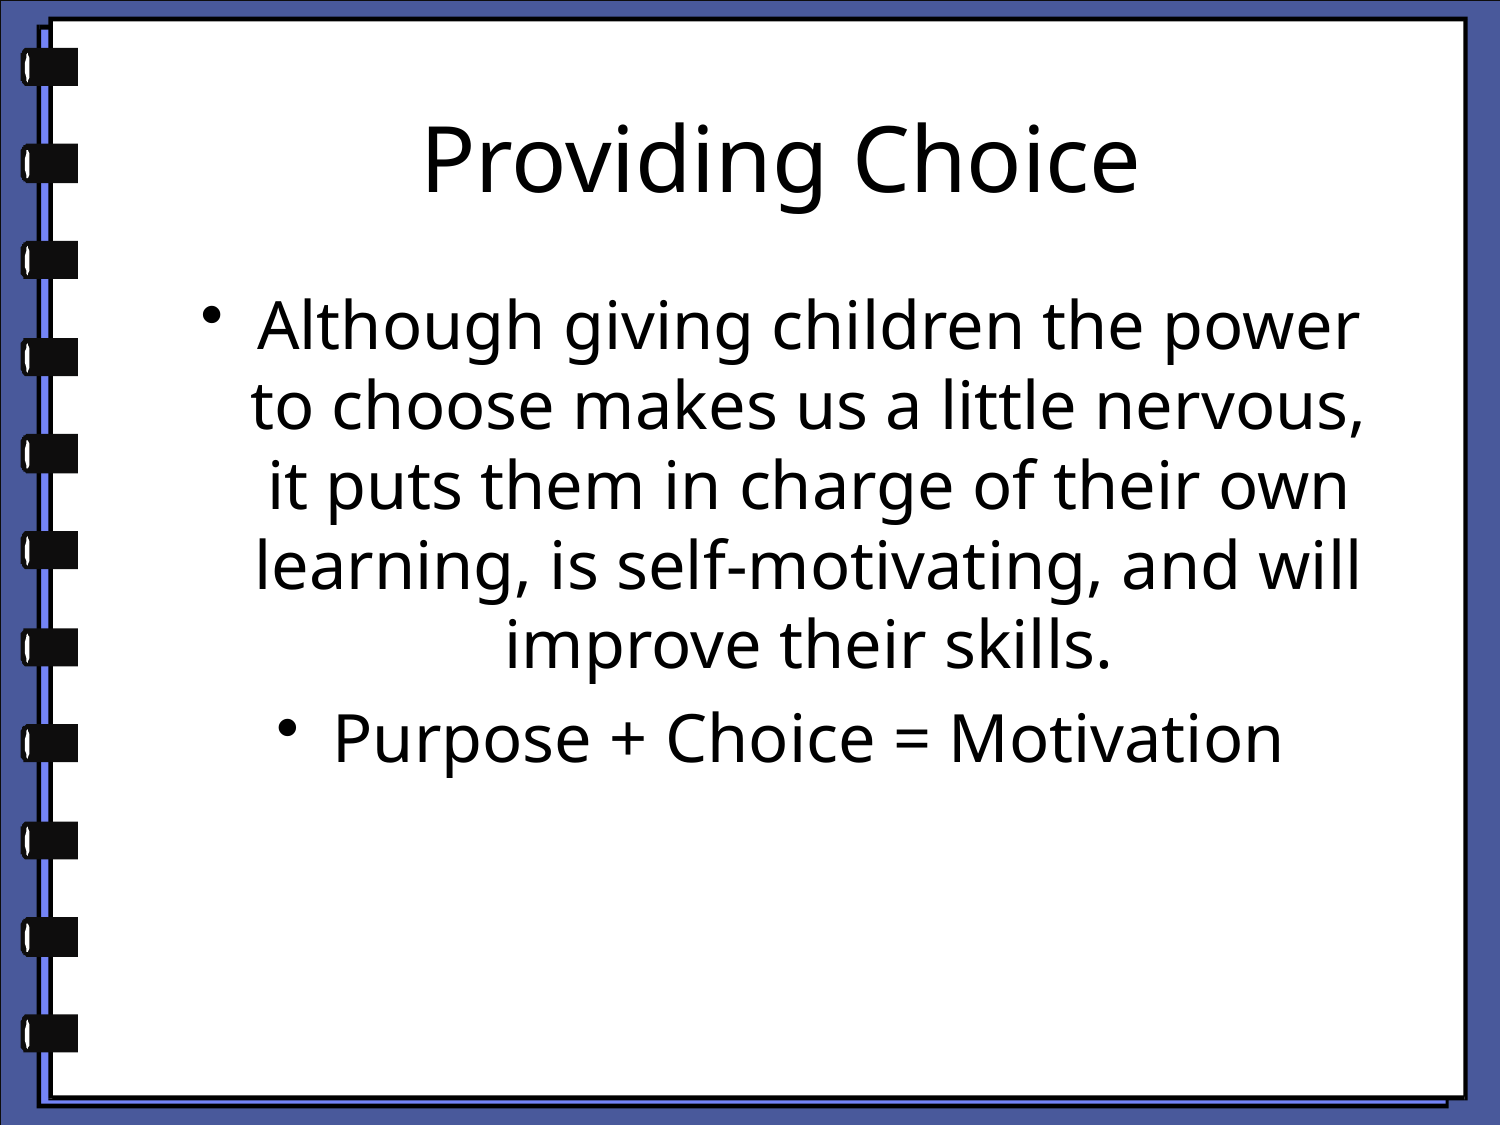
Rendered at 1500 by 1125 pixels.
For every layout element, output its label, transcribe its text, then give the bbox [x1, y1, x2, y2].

title Providing Choice [149, 62, 1413, 251]
list Although giving children the power to choose makes us a little nervous, it puts them in charge of their own learning, is self-motivating, and will improve their skills. Purpose + Choice = Motivation [149, 274, 1413, 1063]
